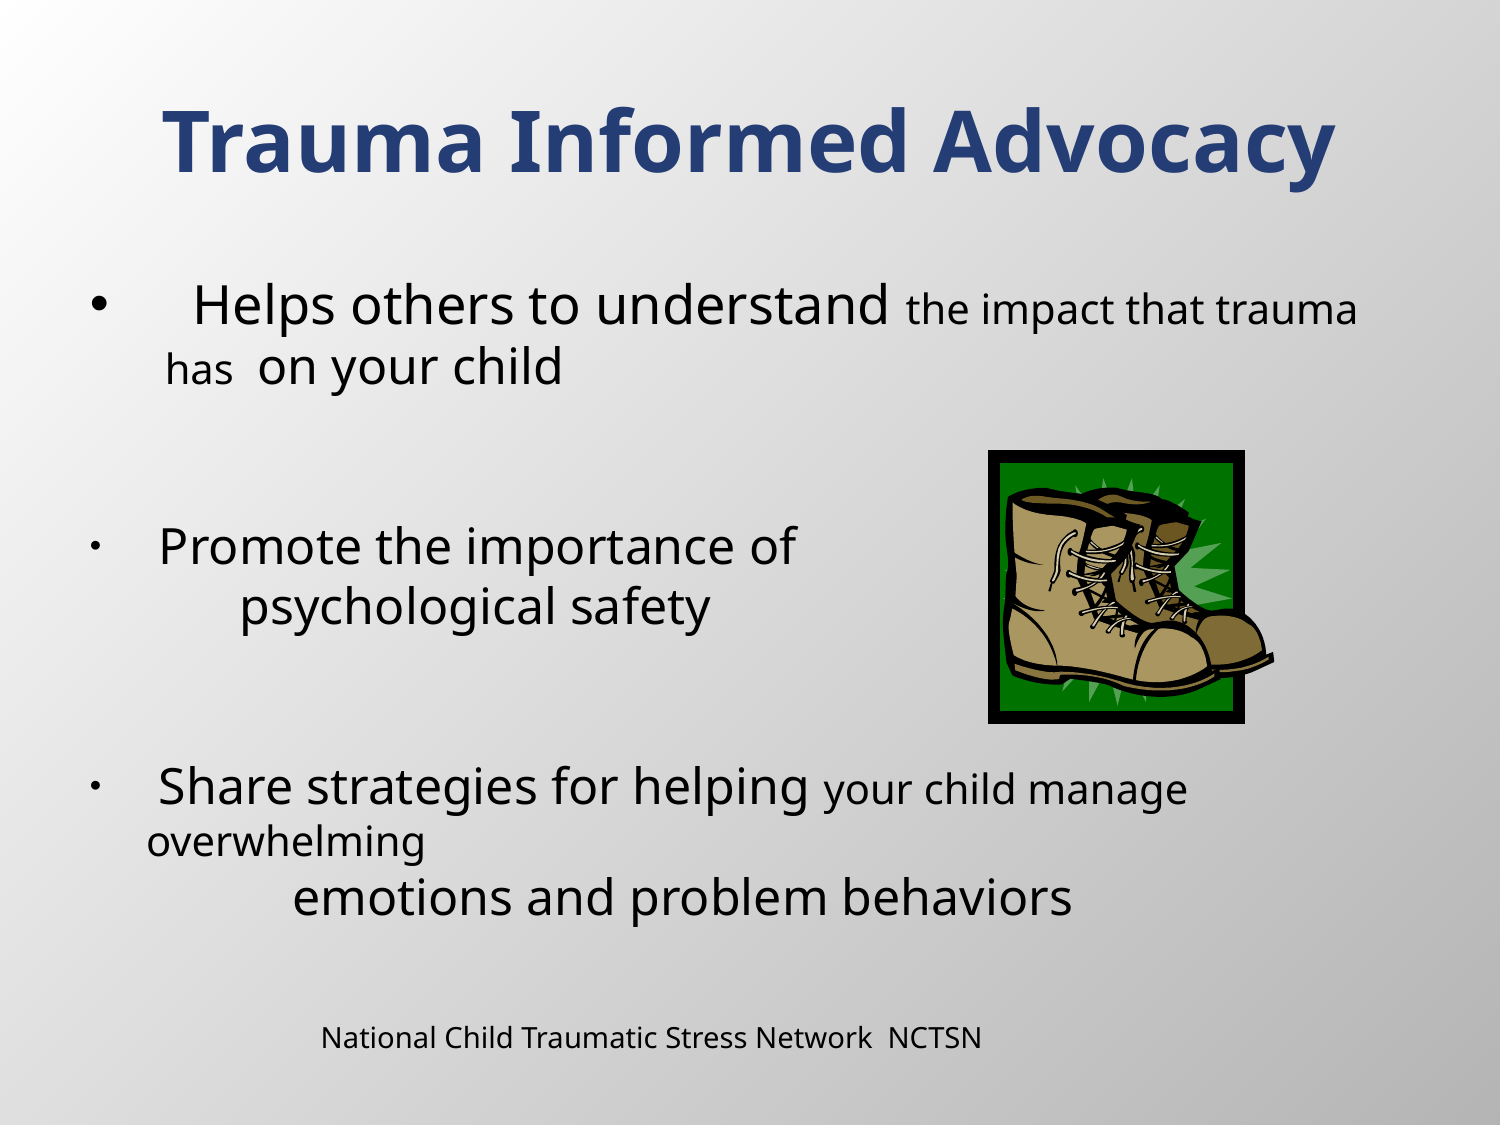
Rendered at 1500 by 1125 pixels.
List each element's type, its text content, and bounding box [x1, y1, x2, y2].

title Trauma Informed Advocacy [75, 45, 1425, 233]
text_box National Child Traumatic Stress Network NCTSN [305, 1012, 1131, 1063]
picture [987, 449, 1275, 725]
list Helps others to understand the impact that trauma has on your child Promote the importance of psychological safety Share strategies for helping your child manage overwhelming emotions and problem behaviors [75, 262, 1425, 1035]
